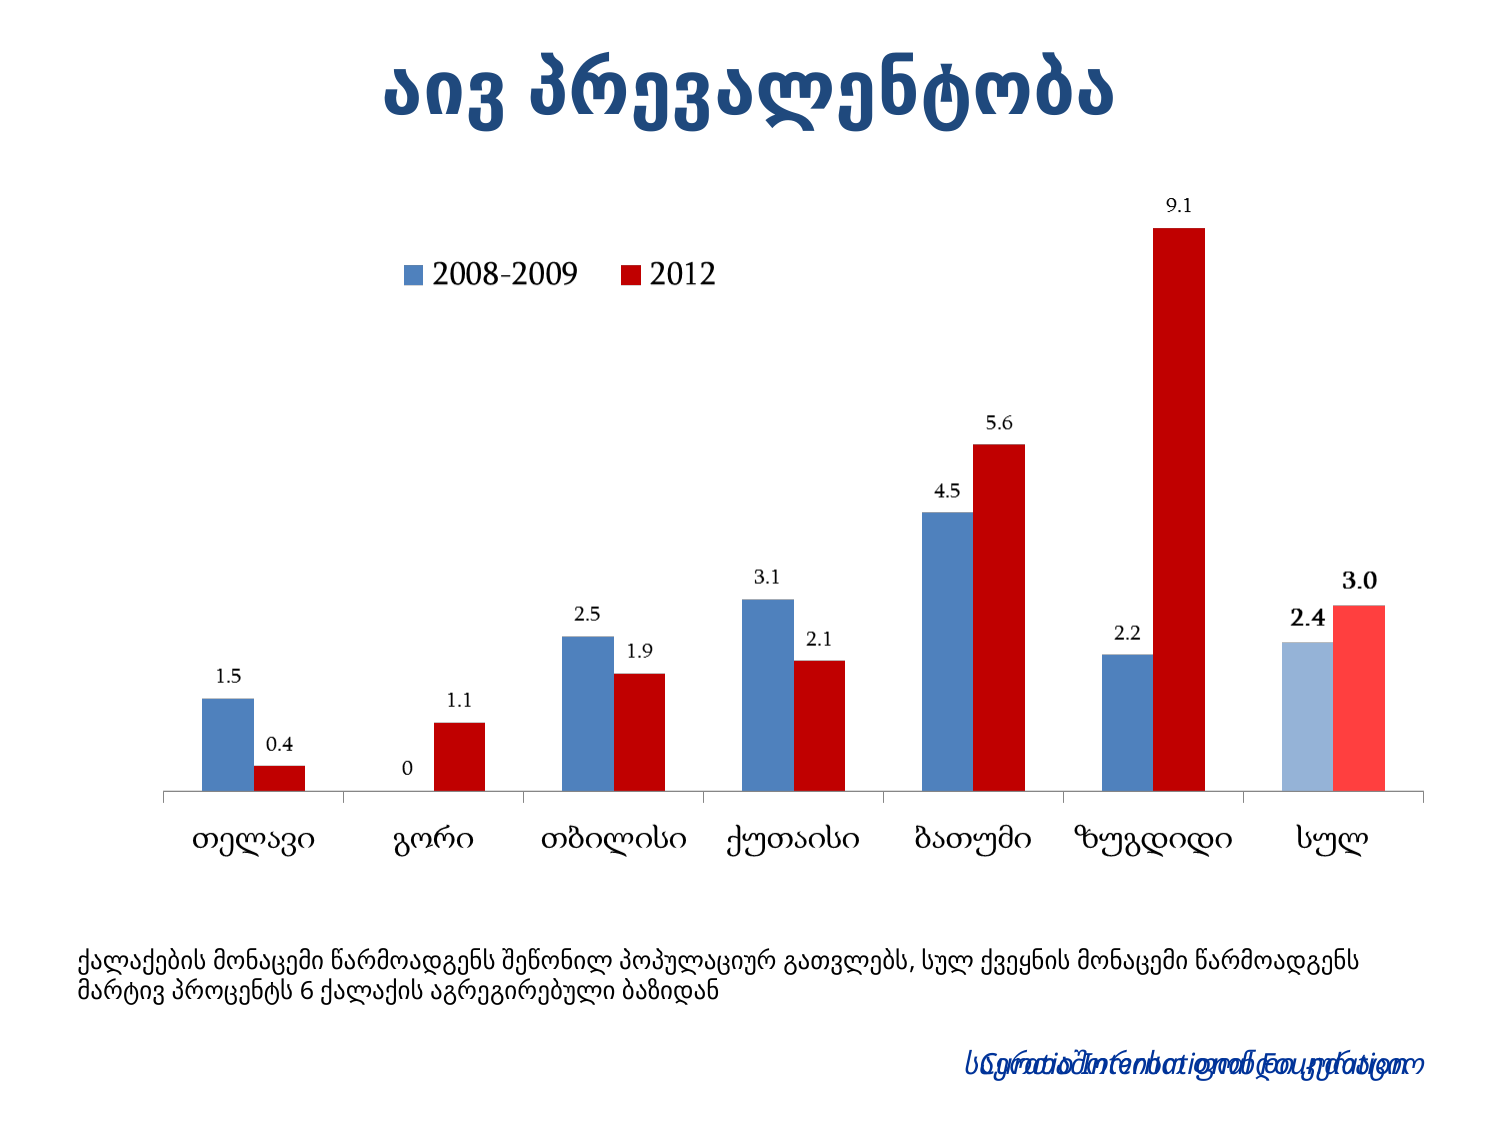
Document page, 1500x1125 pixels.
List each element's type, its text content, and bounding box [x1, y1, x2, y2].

text_box აივ პრევალენტობა [74, 45, 1425, 125]
picture [124, 149, 1463, 913]
text_box ქალაქების მონაცემი წარმოადგენს შეწონილ პოპულაციურ გათვლებს, სულ ქვეყნის მონაცემი წარმოადგენს მარტივ პროცენტს 6 ქალაქის აგრეგირებული ბაზიდან [62, 937, 1425, 1014]
footer Curatio International Foundation [937, 1037, 1450, 1091]
